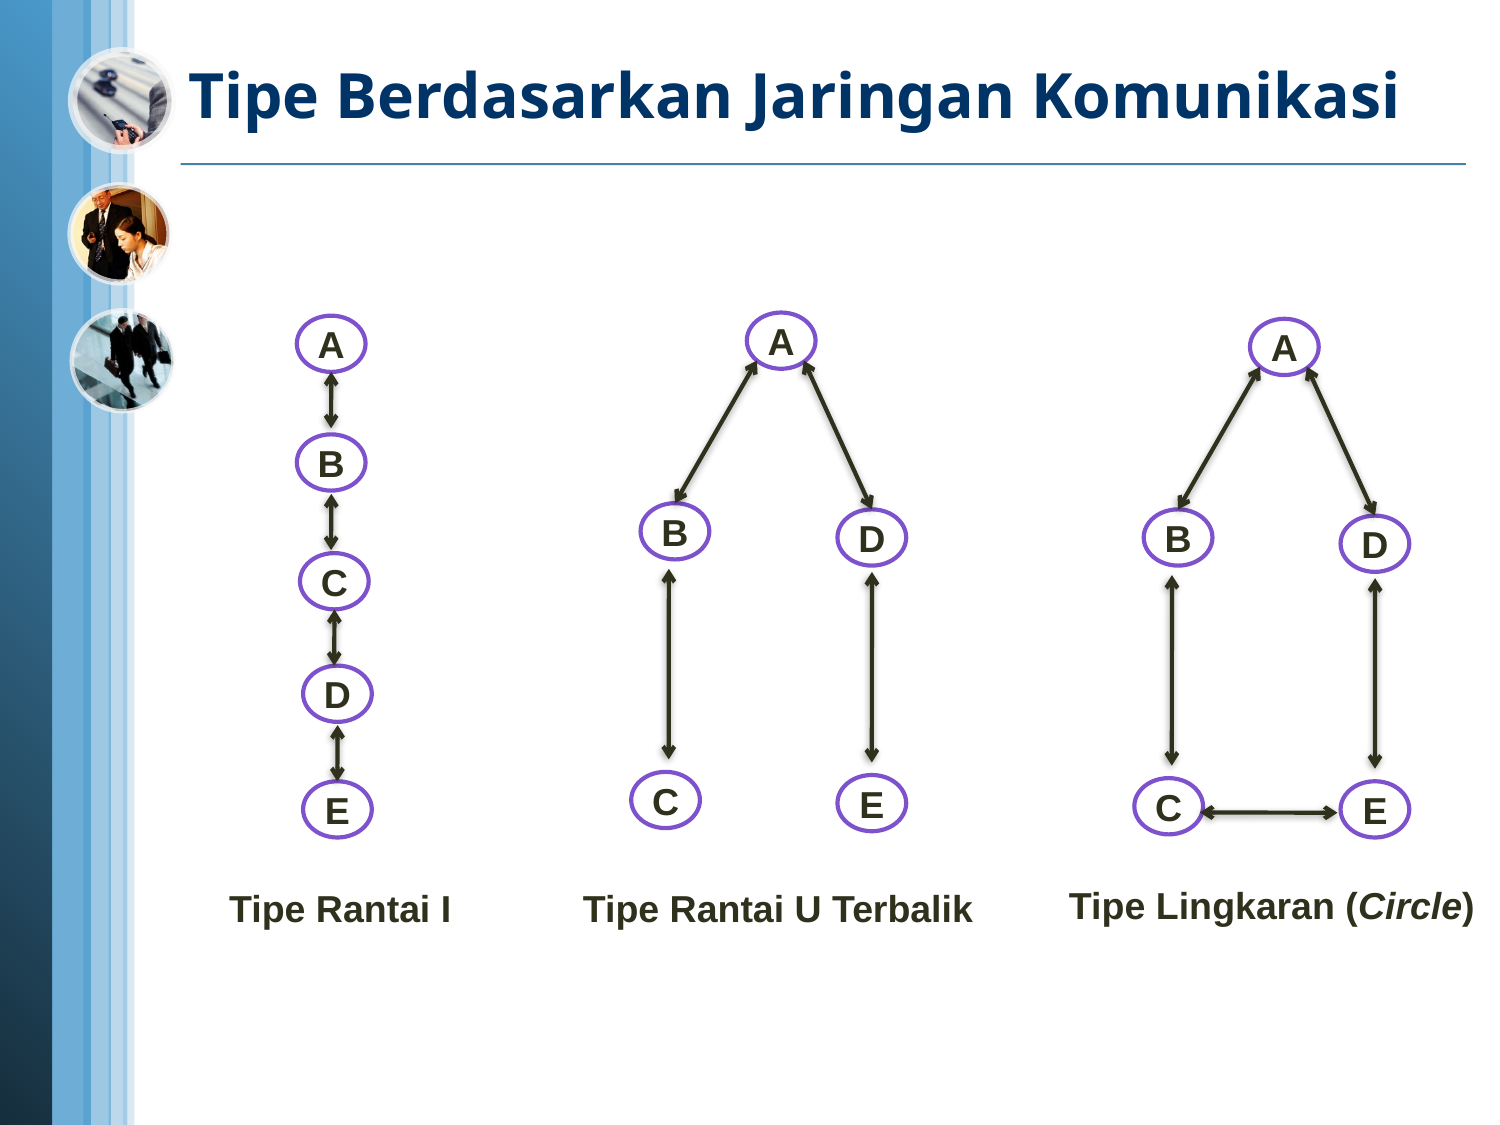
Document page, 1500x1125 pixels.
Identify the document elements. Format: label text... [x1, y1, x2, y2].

text_box C [1132, 776, 1206, 837]
text_box D [1338, 513, 1412, 574]
text_box B [294, 432, 368, 493]
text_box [644, 390, 788, 473]
text_box Tipe Lingkaran (Circle) [1149, 862, 1394, 947]
text_box C [629, 769, 703, 831]
picture [74, 189, 166, 279]
text_box A [1247, 316, 1321, 378]
text_box B [1141, 507, 1215, 568]
text_box E [835, 772, 909, 834]
text_box Tipe Rantai I [218, 865, 463, 951]
text_box B [638, 501, 712, 562]
picture [75, 313, 171, 408]
text_box D [835, 507, 909, 568]
title Tipe Berdasarkan Jaringan Komunikasi [172, 10, 1479, 177]
text_box E [1338, 779, 1412, 840]
picture [78, 57, 166, 144]
text_box A [744, 310, 818, 371]
text_box E [300, 779, 374, 840]
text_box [1147, 396, 1291, 480]
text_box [1266, 406, 1416, 476]
text_box A [294, 313, 368, 374]
text_box Tipe Rantai U Terbalik [656, 865, 901, 951]
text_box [763, 400, 913, 470]
text_box C [297, 551, 371, 612]
text_box D [300, 663, 374, 724]
